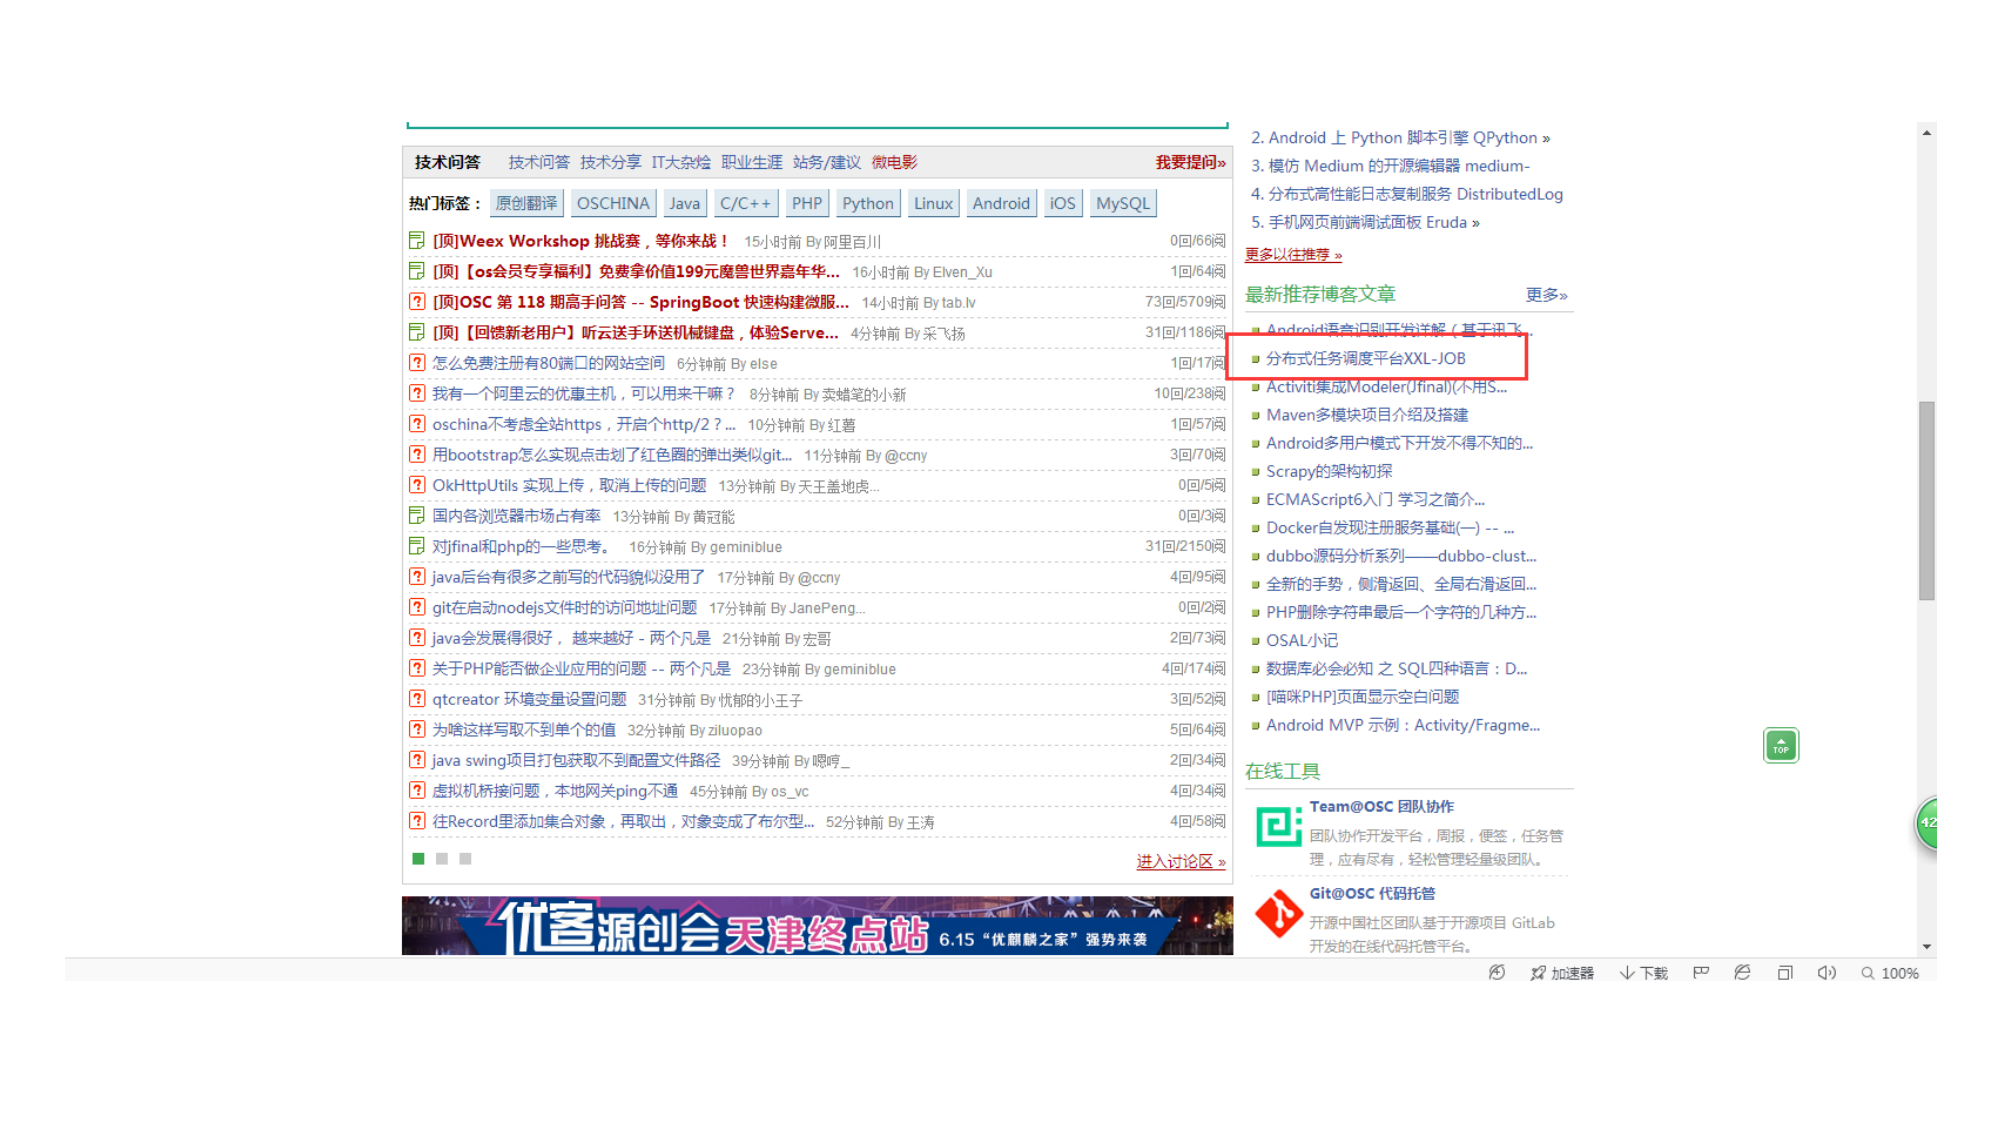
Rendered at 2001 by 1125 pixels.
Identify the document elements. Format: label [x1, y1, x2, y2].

picture [65, 121, 1937, 981]
